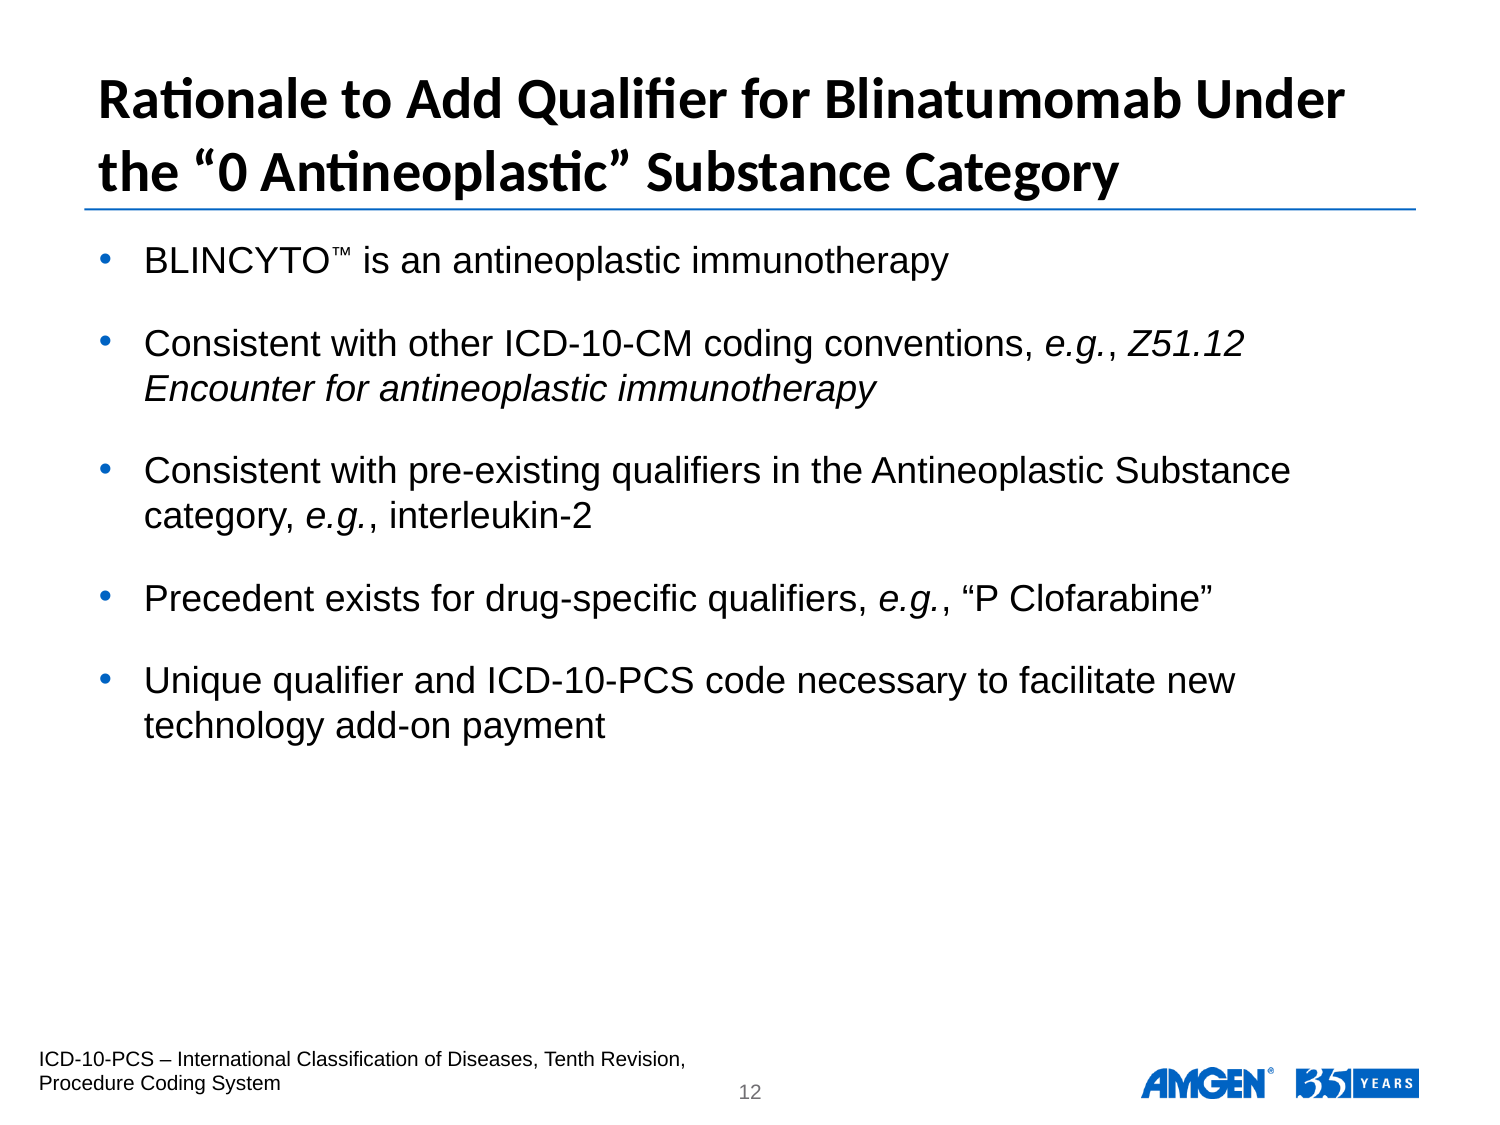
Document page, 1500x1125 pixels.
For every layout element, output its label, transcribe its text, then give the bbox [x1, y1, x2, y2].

picture [1141, 1067, 1419, 1099]
title Rationale to Add Qualifier for Blinatumomab Under the “0 Antineoplastic” Substance Category [83, 30, 1417, 211]
list BLINCYTO™ is an antineoplastic immunotherapy Consistent with other ICD-10-CM coding conventions, e.g., Z51.12 Encounter for antineoplastic immunotherapy Consistent with pre-existing qualifiers in the Antineoplastic Substance category, e.g., interleukin-2 Precedent exists for drug-specific qualifiers, e.g., “P Clofarabine” Unique qualifier and ICD-10-PCS code necessary to facilitate new technology add-on payment [83, 228, 1417, 759]
text_box ICD-10-PCS – International Classification of Diseases, Tenth Revision, Procedure Coding System [38, 1045, 693, 1103]
